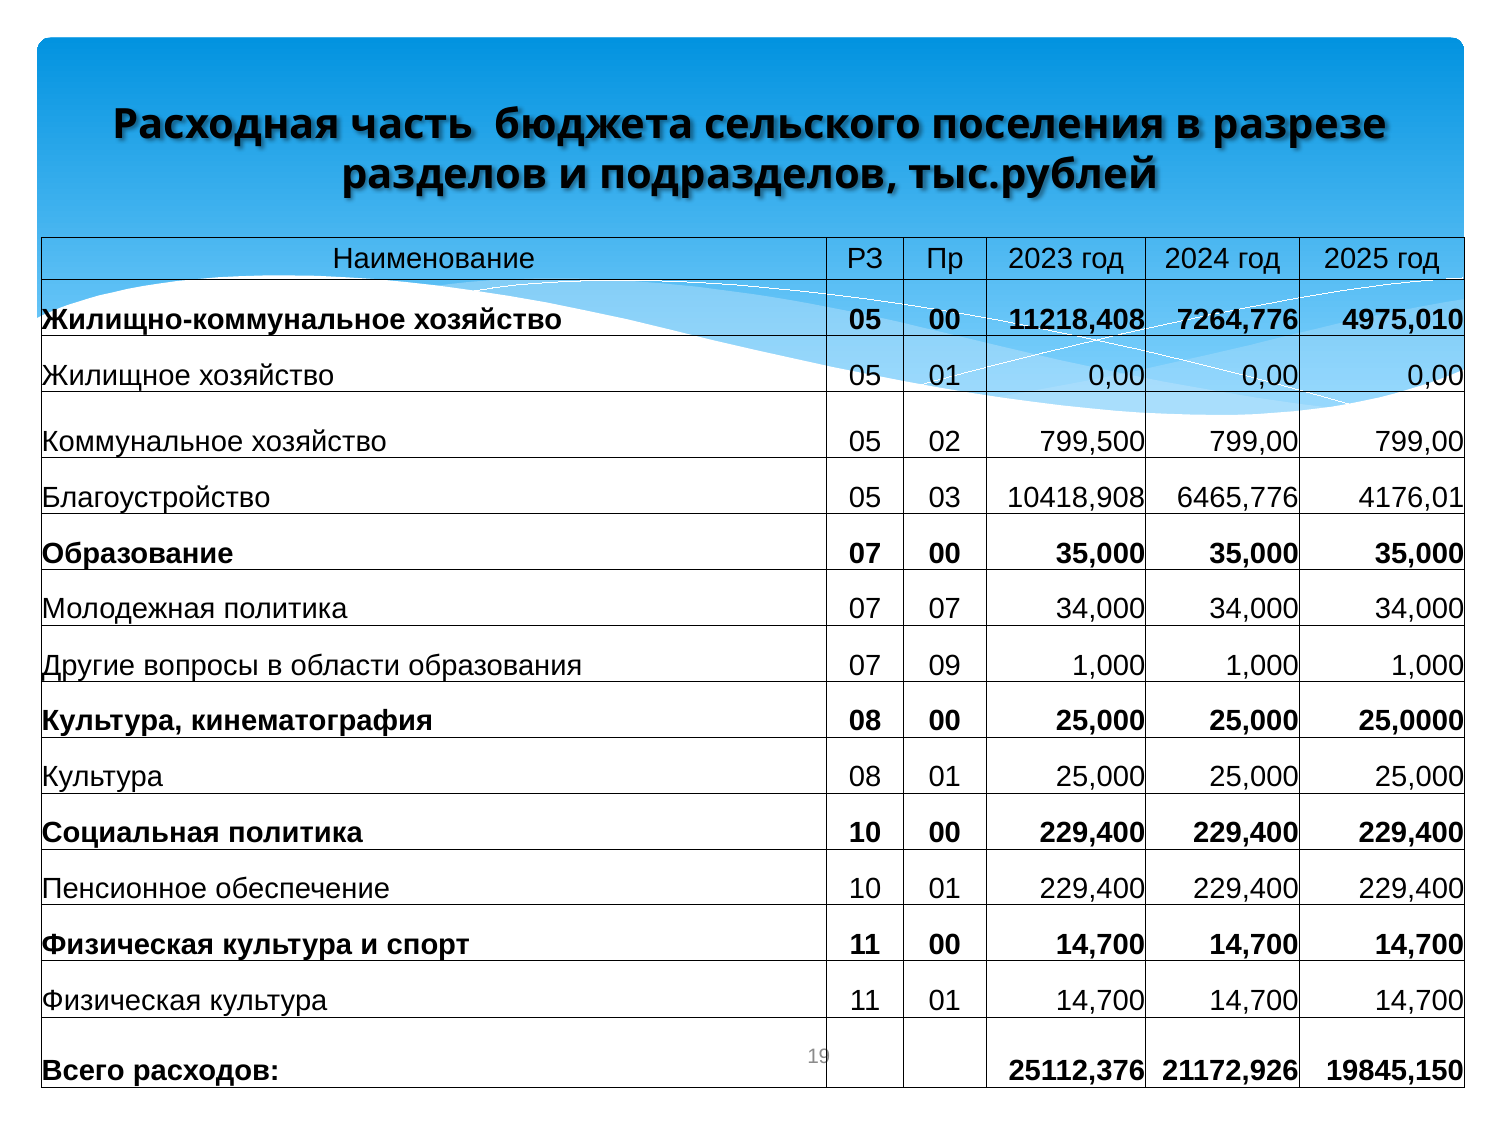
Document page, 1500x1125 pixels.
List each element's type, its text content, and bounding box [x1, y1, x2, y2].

table_cell 229,400 [987, 794, 1145, 849]
table_cell 14,700 [987, 961, 1145, 1017]
table_cell 01 [904, 336, 986, 391]
table_cell 0,00 [987, 336, 1145, 391]
table_cell 25,000 [1300, 738, 1464, 793]
table_cell 11 [827, 905, 903, 960]
table_cell 05 [827, 336, 903, 391]
table_header 2023 год [987, 238, 1145, 279]
table_cell 25,000 [1146, 682, 1299, 737]
table_cell 34,000 [987, 570, 1145, 625]
table_header РЗ [827, 238, 903, 279]
table_cell 14,700 [987, 905, 1145, 960]
table_cell 00 [904, 514, 986, 569]
table_cell Социальная политика [42, 794, 826, 849]
table_cell 07 [827, 570, 903, 625]
table_cell 00 [904, 794, 986, 849]
table_cell 14,700 [1300, 961, 1464, 1017]
table_cell 1,000 [1146, 626, 1299, 681]
table_cell 25,0000 [1300, 682, 1464, 737]
table_cell 00 [904, 682, 986, 737]
table_cell 4176,01 [1300, 458, 1464, 513]
table_header 2025 год [1300, 238, 1464, 279]
table_cell 0,00 [1300, 336, 1464, 391]
table_cell 03 [904, 458, 986, 513]
table_cell 01 [904, 850, 986, 904]
table_cell [904, 1018, 986, 1087]
table_cell 10418,908 [987, 458, 1145, 513]
table_cell 00 [904, 280, 986, 335]
table_cell Физическая культура и спорт [42, 905, 826, 960]
table_header Пр [904, 238, 986, 279]
table_cell 09 [904, 626, 986, 681]
table_header Наименование [42, 238, 826, 279]
table_cell 01 [904, 738, 986, 793]
table_cell 229,400 [1146, 850, 1299, 904]
table_cell 11 [827, 961, 903, 1017]
table_cell 25,000 [987, 682, 1145, 737]
table_cell Молодежная политика [42, 570, 826, 625]
table_cell 229,400 [1300, 794, 1464, 849]
table_cell 35,000 [1300, 514, 1464, 569]
table_cell 14,700 [1146, 905, 1299, 960]
table_cell 34,000 [1146, 570, 1299, 625]
table_cell 11218,408 [987, 280, 1145, 335]
table_cell 07 [827, 626, 903, 681]
table_cell 35,000 [1146, 514, 1299, 569]
table_cell 10 [827, 850, 903, 904]
table_cell Жилищное хозяйство [42, 336, 826, 391]
table_cell 08 [827, 738, 903, 793]
table_cell 35,000 [987, 514, 1145, 569]
table_cell 19845,150 [1300, 1018, 1464, 1087]
table_cell 34,000 [1300, 570, 1464, 625]
table_cell Физическая культура [42, 961, 826, 1017]
table_cell 229,400 [987, 850, 1145, 904]
table_cell 25,000 [1146, 738, 1299, 793]
text_box Расходная часть бюджета сельского поселения в разрезе разделов и подразделов, тыс.рублей [0, 89, 1500, 262]
table_cell Культура, кинематография [42, 682, 826, 737]
table_cell 21172,926 [1146, 1018, 1299, 1087]
table_header 2024 год [1146, 238, 1299, 279]
table_cell 799,00 [1300, 392, 1464, 457]
table_cell 07 [904, 570, 986, 625]
table_cell 05 [827, 392, 903, 457]
table_cell 08 [827, 682, 903, 737]
table_cell 799,500 [987, 392, 1145, 457]
table_cell Другие вопросы в области образования [42, 626, 826, 681]
table_cell 0,00 [1146, 336, 1299, 391]
table_cell 4975,010 [1300, 280, 1464, 335]
table_cell 799,00 [1146, 392, 1299, 457]
table_cell 229,400 [1146, 794, 1299, 849]
table_cell 7264,776 [1146, 280, 1299, 335]
table_cell 1,000 [1300, 626, 1464, 681]
table_cell Коммунальное хозяйство [42, 392, 826, 457]
table_cell 05 [827, 458, 903, 513]
table_cell 25,000 [987, 738, 1145, 793]
table_cell Благоустройство [42, 458, 826, 513]
table_cell 6465,776 [1146, 458, 1299, 513]
table_cell Пенсионное обеспечение [42, 850, 826, 904]
table_cell 00 [904, 905, 986, 960]
table_cell 02 [904, 392, 986, 457]
table_cell Жилищно-коммунальное хозяйство [42, 280, 826, 335]
table_cell 10 [827, 794, 903, 849]
table_cell 14,700 [1300, 905, 1464, 960]
table_cell Образование [42, 514, 826, 569]
table_cell 14,700 [1146, 961, 1299, 1017]
table_cell Всего расходов: [42, 1018, 826, 1087]
table_cell 229,400 [1300, 850, 1464, 904]
table_cell 07 [827, 514, 903, 569]
table_cell 25112,376 [987, 1018, 1145, 1087]
table_cell 1,000 [987, 626, 1145, 681]
table_cell Культура [42, 738, 826, 793]
table_cell 05 [827, 280, 903, 335]
table_cell [827, 1018, 903, 1087]
table_cell 01 [904, 961, 986, 1017]
